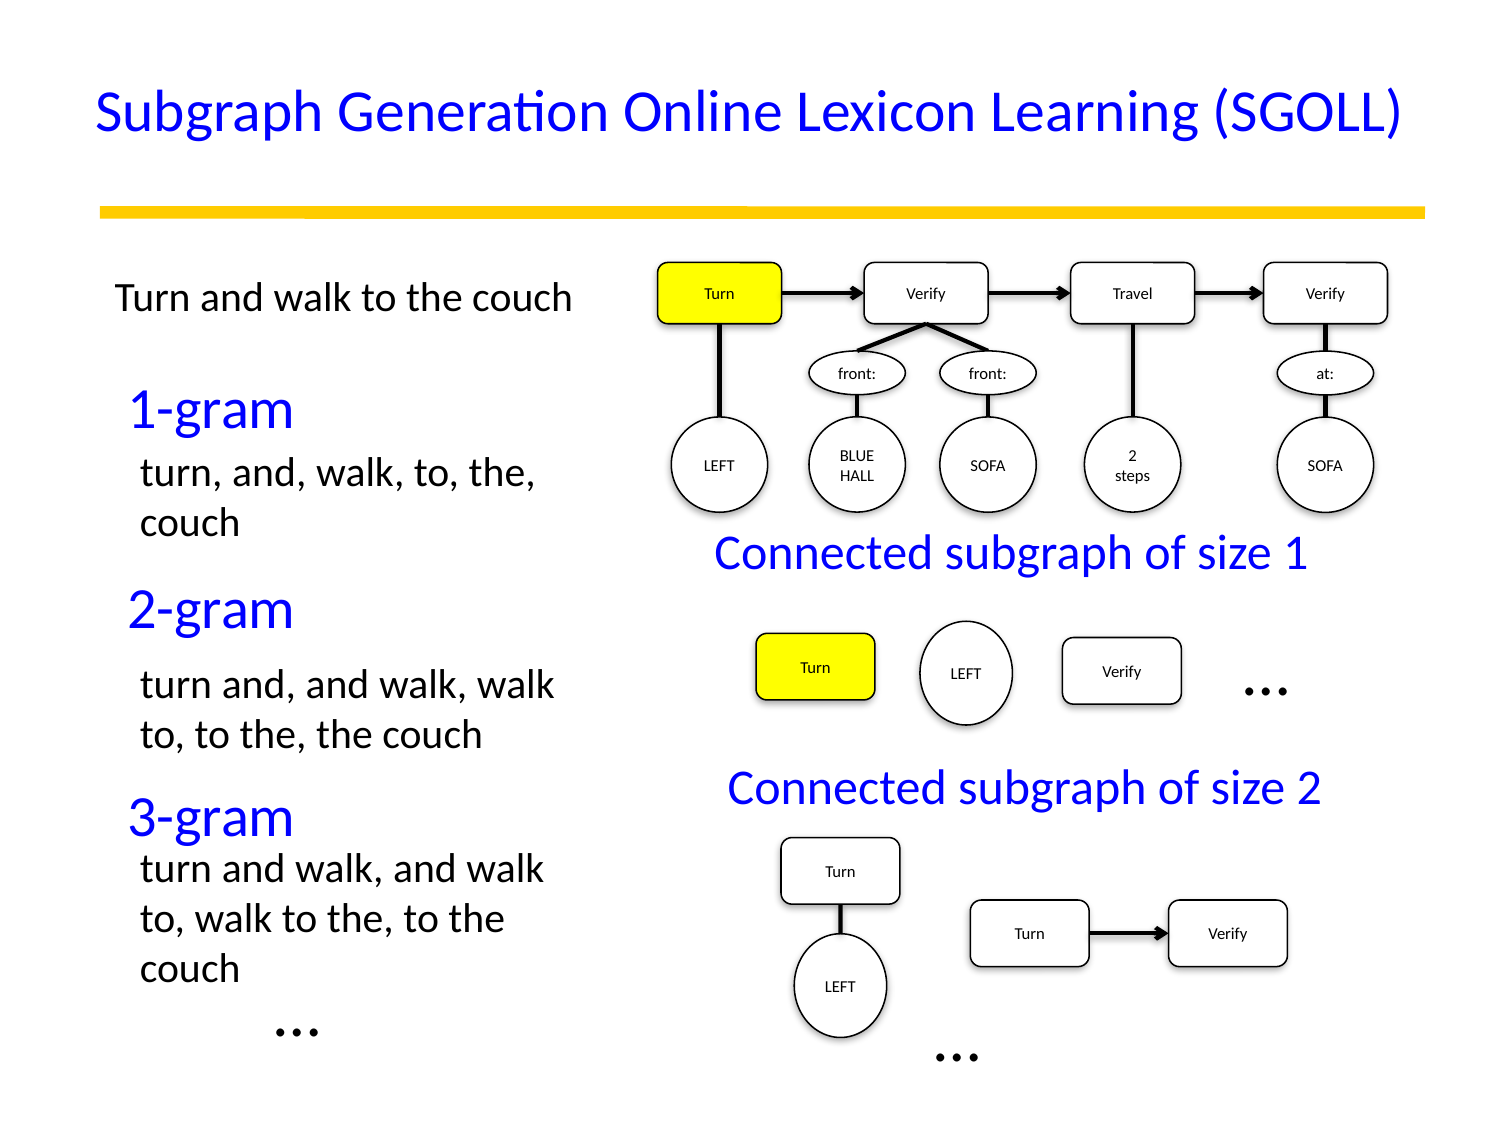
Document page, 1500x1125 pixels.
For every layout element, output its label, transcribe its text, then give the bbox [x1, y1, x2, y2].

text_box Turn and walk to the couch [99, 262, 591, 328]
text_box … [1228, 621, 1370, 716]
text_box Turn [969, 899, 1090, 968]
text_box … [259, 962, 400, 1058]
text_box turn and, and walk, walk to, to the, the couch [124, 649, 591, 765]
text_box turn and walk, and walk to, walk to the, to the couch [124, 833, 591, 999]
text_box 3-gram [112, 770, 375, 855]
text_box Subgraph Generation Online Lexicon Learning (SGOLL) [74, 37, 1425, 179]
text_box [657, 262, 1388, 513]
text_box Turn [755, 632, 876, 701]
text_box Connected subgraph of size 1 [699, 520, 1387, 588]
text_box 2-gram [112, 562, 375, 648]
text_box Verify [1167, 899, 1289, 968]
text_box … [920, 987, 1061, 1083]
text_box Turn [780, 836, 901, 905]
text_box 1-gram [112, 362, 375, 448]
text_box Connected subgraph of size 2 [712, 747, 1425, 823]
text_box turn, and, walk, to, the, couch [124, 437, 591, 553]
text_box LEFT [793, 933, 888, 1039]
text_box Verify [1061, 636, 1183, 705]
text_box LEFT [919, 620, 1014, 726]
